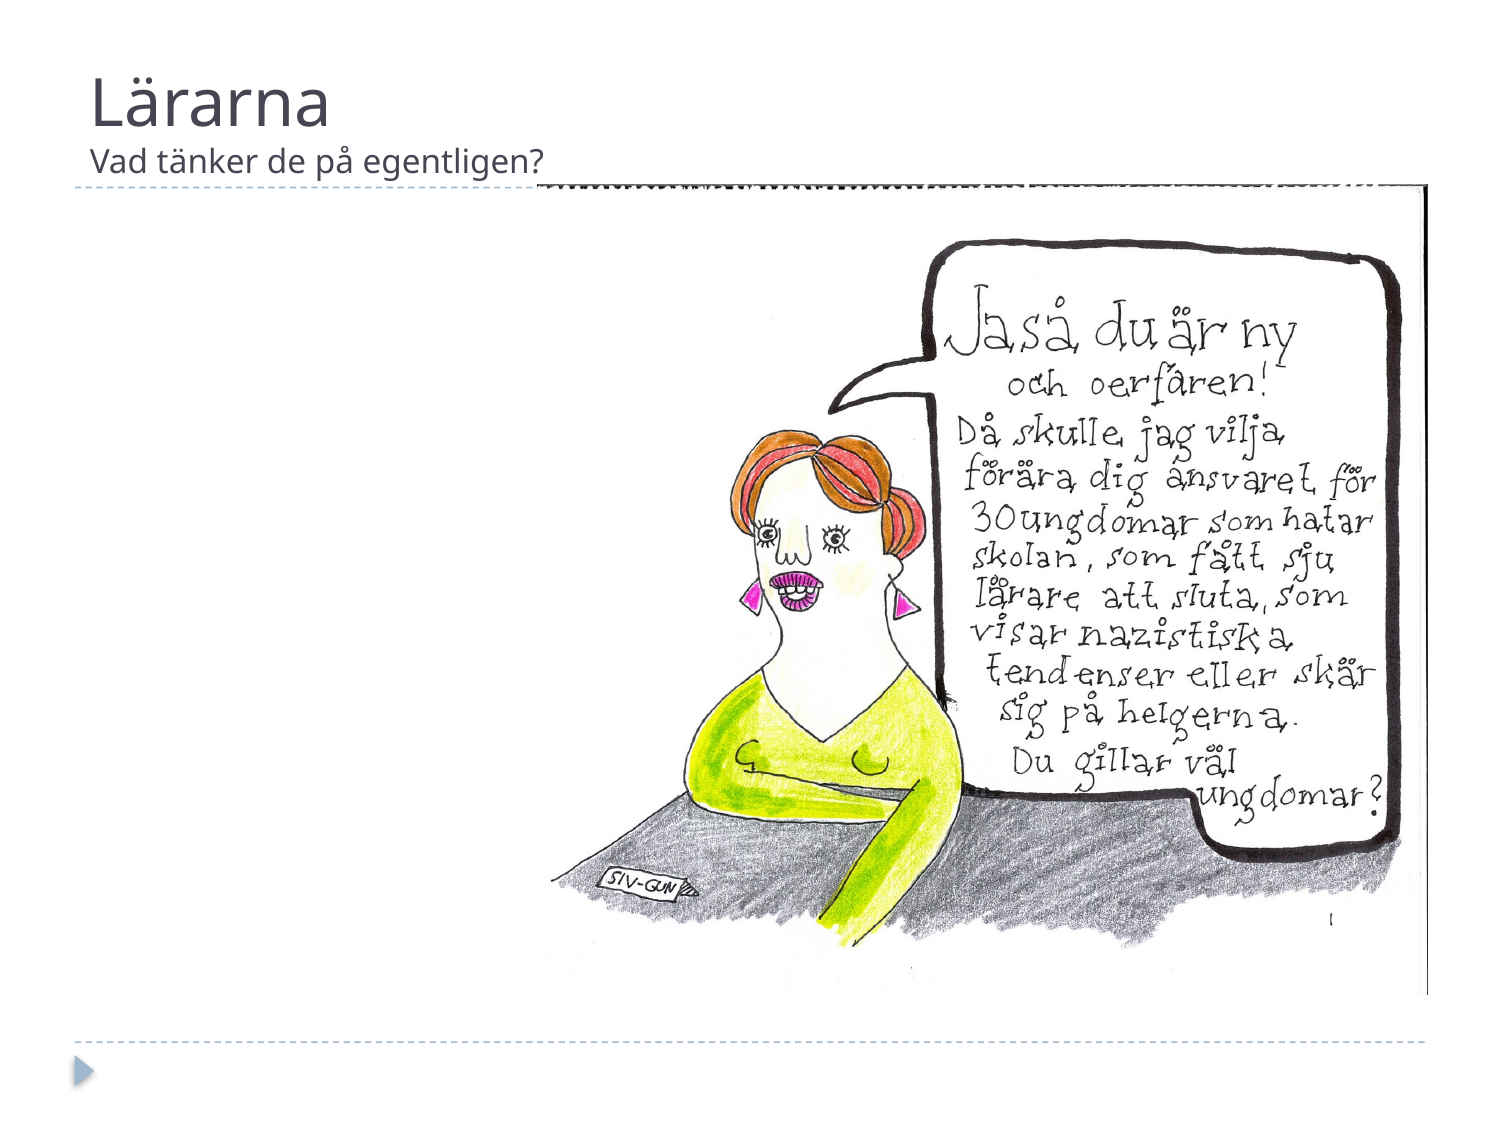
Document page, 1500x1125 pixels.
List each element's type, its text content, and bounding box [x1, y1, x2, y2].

title Lärarna Vad tänker de på egentligen? [75, 24, 1425, 188]
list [537, 184, 1428, 995]
